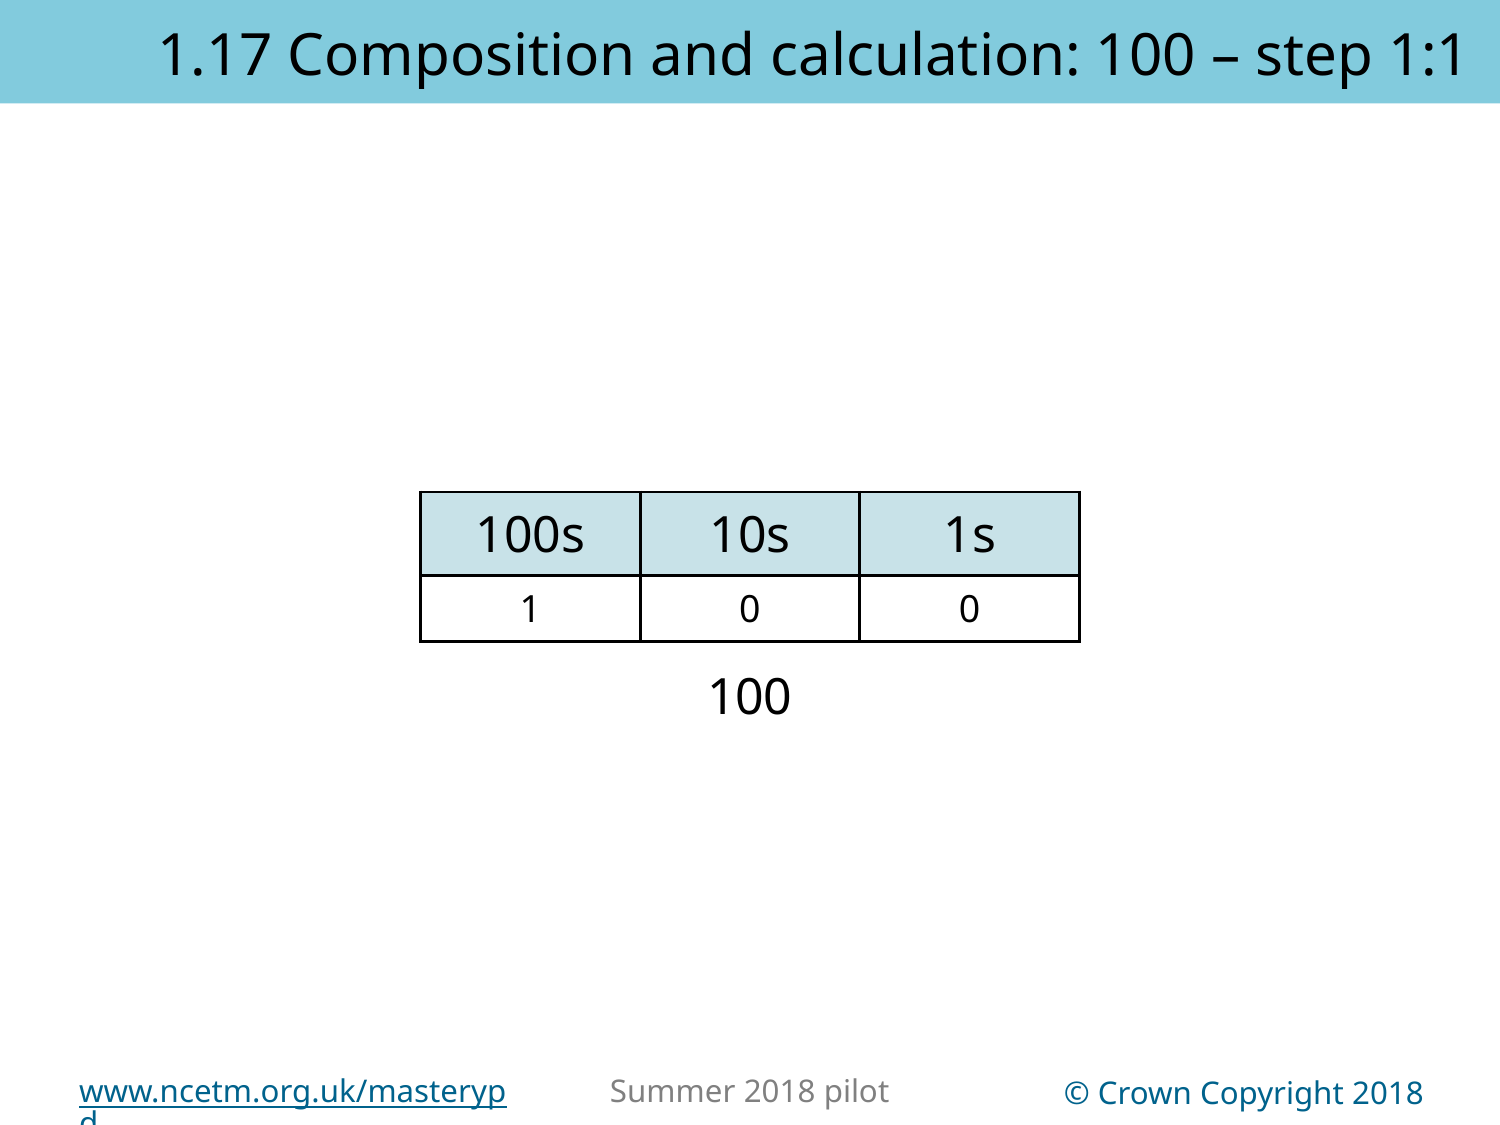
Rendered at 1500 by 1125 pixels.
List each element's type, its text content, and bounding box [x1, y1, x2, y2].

text_box 100 [682, 656, 818, 732]
table_cell 0 [861, 577, 1078, 640]
table_header 1s [861, 493, 1078, 574]
table_cell 0 [642, 577, 858, 640]
table_header 10s [642, 493, 858, 574]
table_cell 1 [422, 577, 639, 640]
table_header 100s [422, 493, 639, 574]
list 1.17 Composition and calculation: 100 – step 1:1 [0, 0, 1500, 104]
